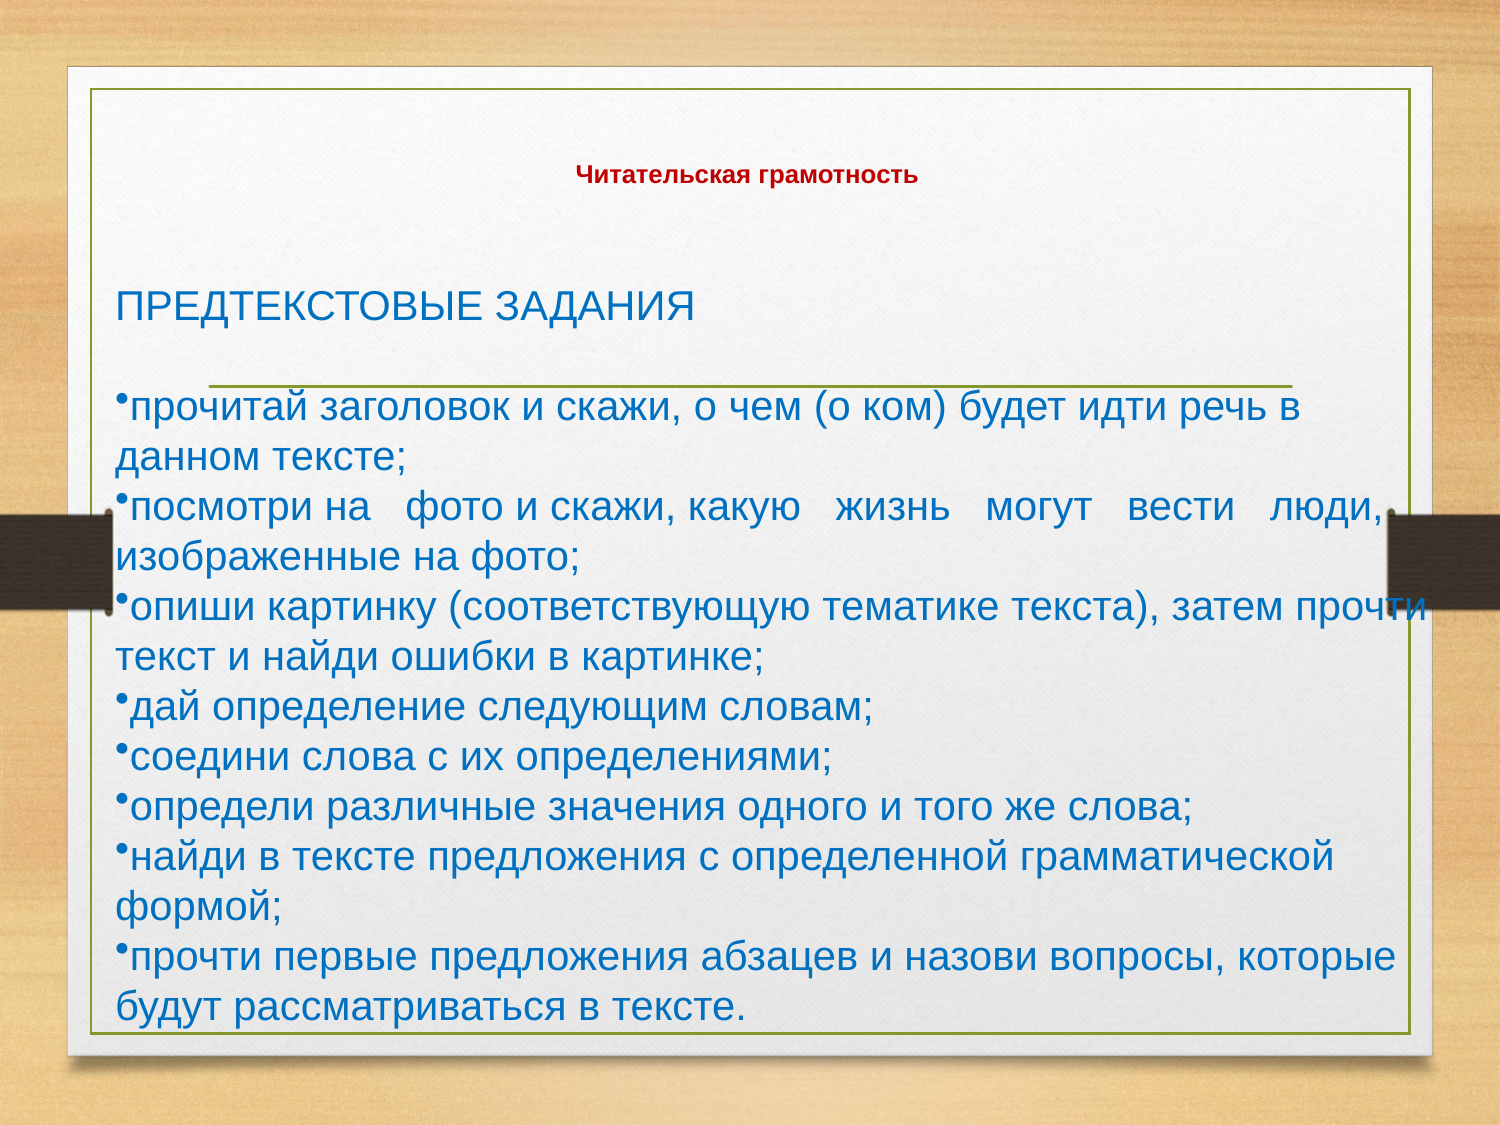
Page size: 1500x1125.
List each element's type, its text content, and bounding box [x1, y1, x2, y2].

text_box ПРЕДТЕКСТОВЫЕ ЗАДАНИЯ прочитай заголовок и скажи, о чем (о ком) будет идти речь в данном тексте; посмотри на фото и скажи, какую жизнь могут вести люди, изображенные на фото; опиши картинку (соответствующую тематике текста), затем прочти текст и найди ошибки в картинке; дай определение следующим словам; соедини слова с их определениями; определи различные значения одного и того же слова; найди в тексте предложения с определенной грамматической формой; прочти первые предложения абзацев и назови вопросы, которые будут рассматриваться в тексте. [100, 270, 1465, 1082]
picture [0, 0, 1500, 1125]
title Читательская грамотность [193, 150, 1309, 197]
